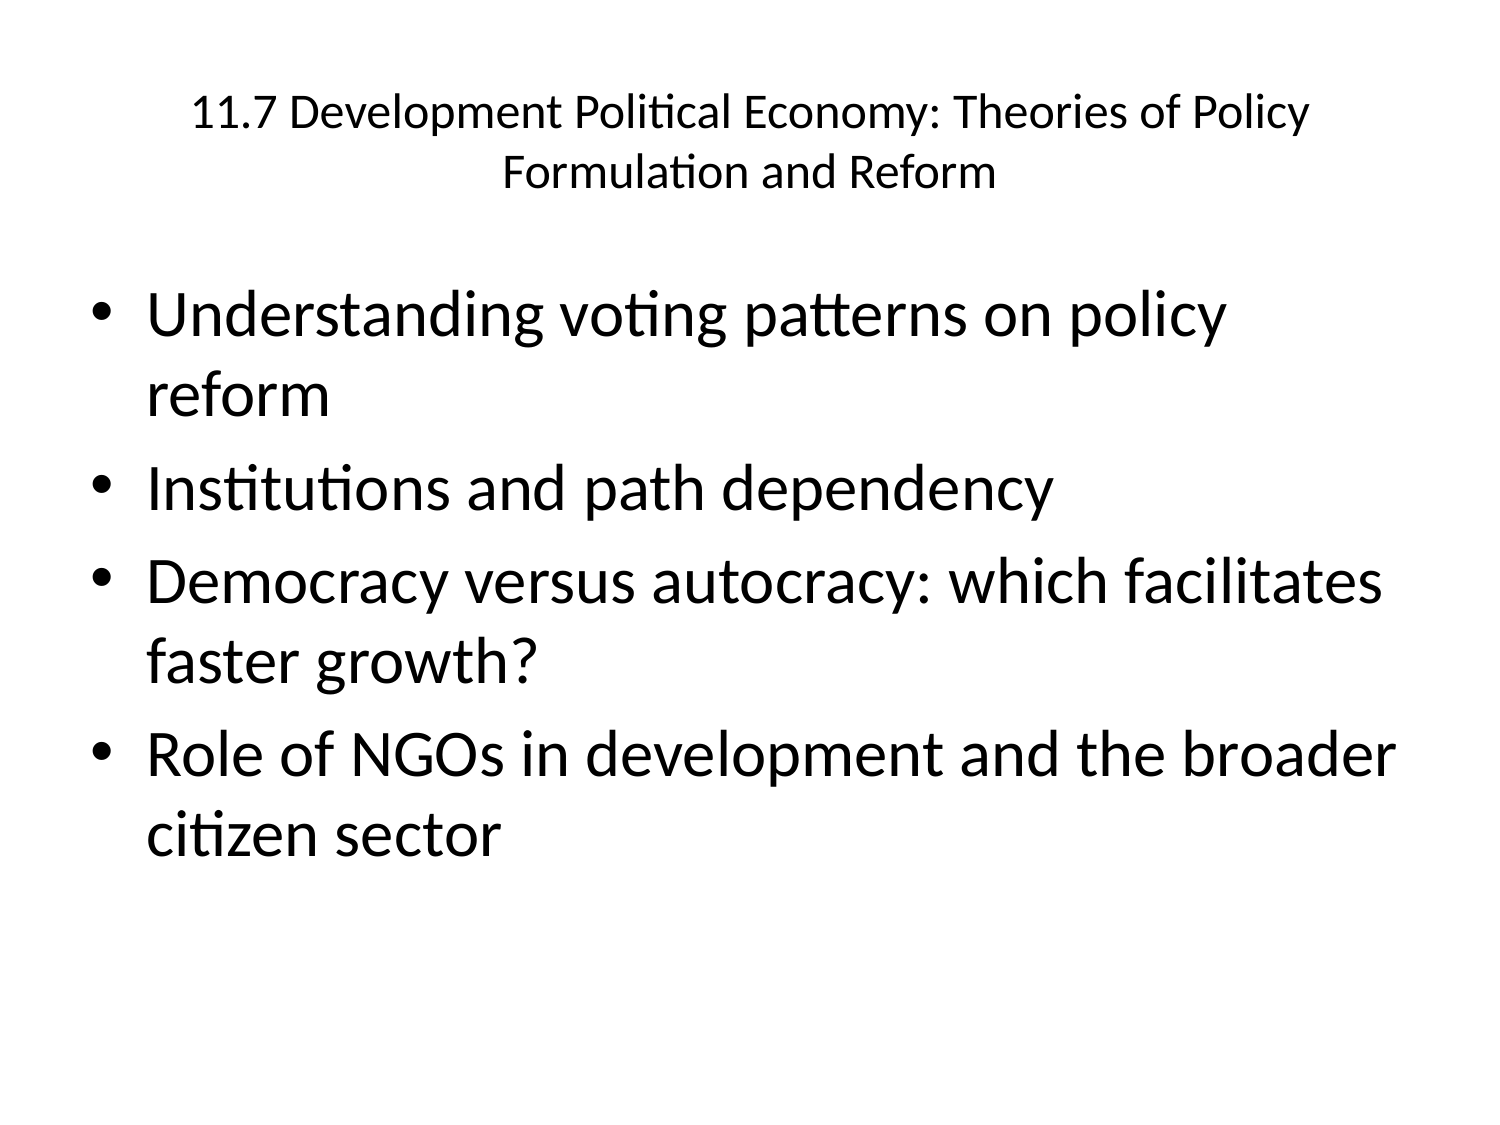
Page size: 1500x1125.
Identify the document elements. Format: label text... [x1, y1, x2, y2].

title 11.7 Development Political Economy: Theories of Policy Formulation and Reform [75, 45, 1425, 233]
list Understanding voting patterns on policy reform Institutions and path dependency Democracy versus autocracy: which facilitates faster growth? Role of NGOs in development and the broader citizen sector [75, 262, 1425, 1005]
